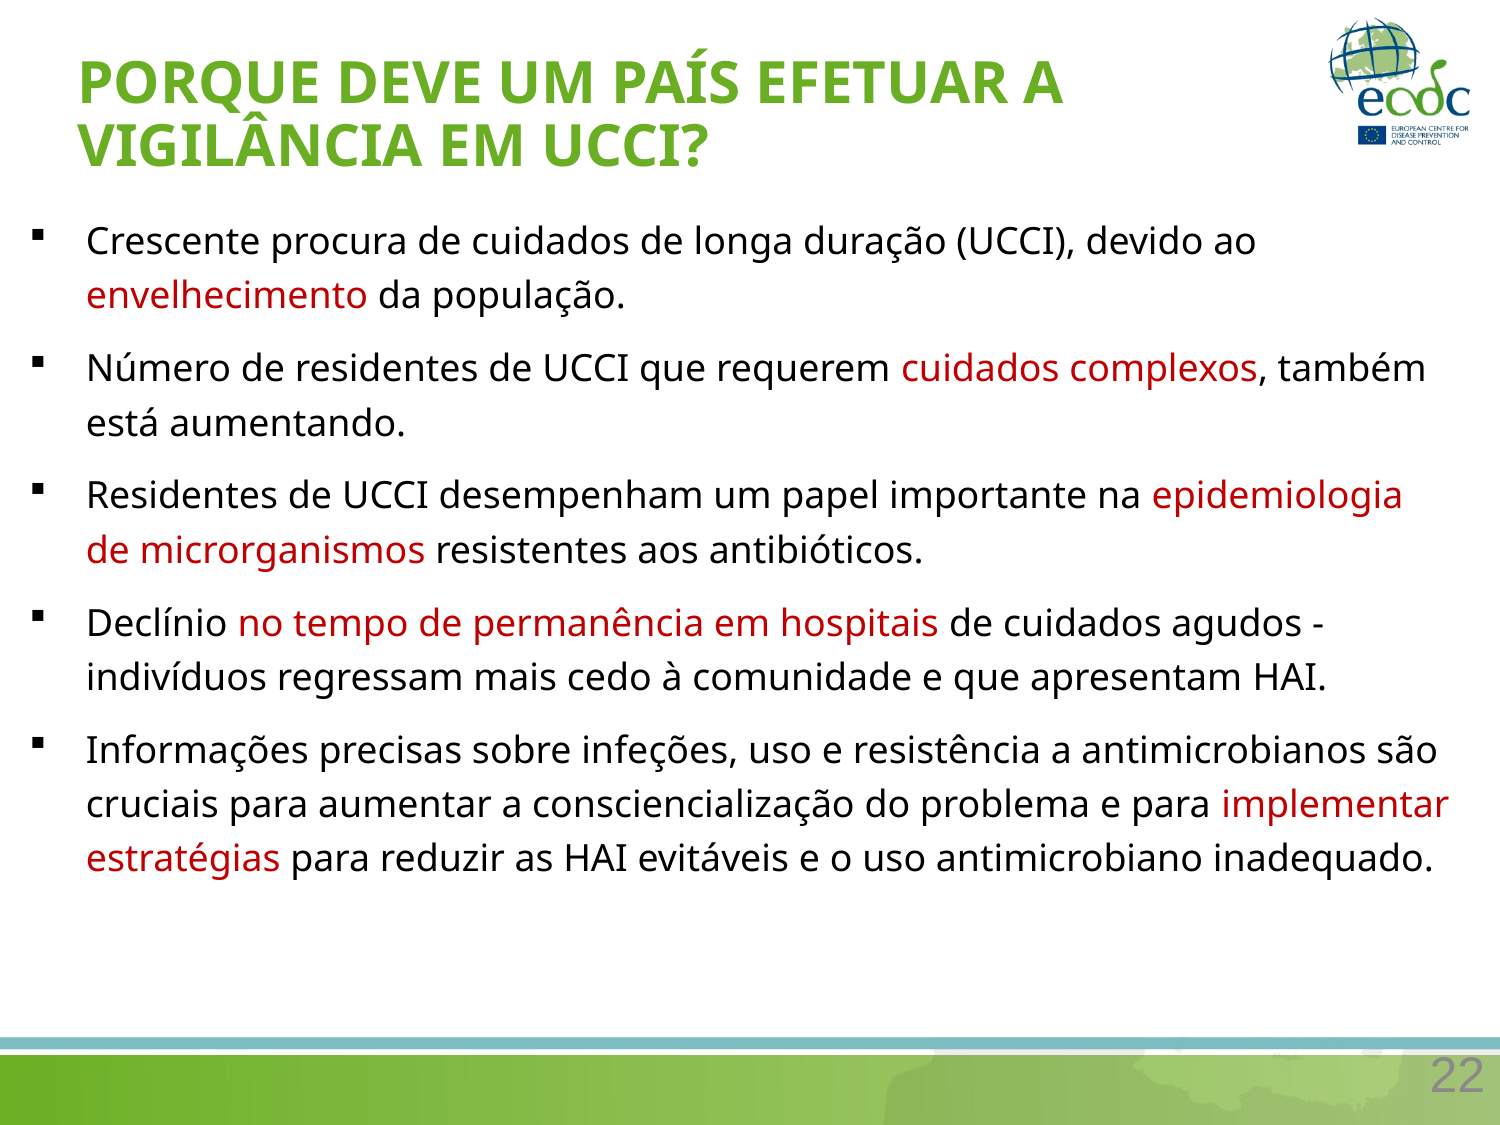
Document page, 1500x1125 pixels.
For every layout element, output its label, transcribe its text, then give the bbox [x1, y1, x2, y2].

picture [1328, 17, 1473, 148]
list Crescente procura de cuidados de longa duração (UCCI), devido ao envelhecimento da população. Número de residentes de UCCI que requerem cuidados complexos, também está aumentando. Residentes de UCCI desempenham um papel importante na epidemiologia de microrganismos resistentes aos antibióticos. Declínio no tempo de permanência em hospitais de cuidados agudos - indivíduos regressam mais cedo à comunidade e que apresentam HAI. Informações precisas sobre infeções, uso e resistência a antimicrobianos são cruciais para aumentar a consciencialização do problema e para implementar estratégias para reduzir as HAI evitáveis e o uso antimicrobiano inadequado. [29, 208, 1452, 1024]
title PORQUE DEVE UM PAÍS EFETUAR A VIGILÂNCIA EM UCCI? [77, 53, 1388, 189]
picture [0, 1037, 1500, 1125]
slide_number 22 [1149, 1042, 1500, 1103]
